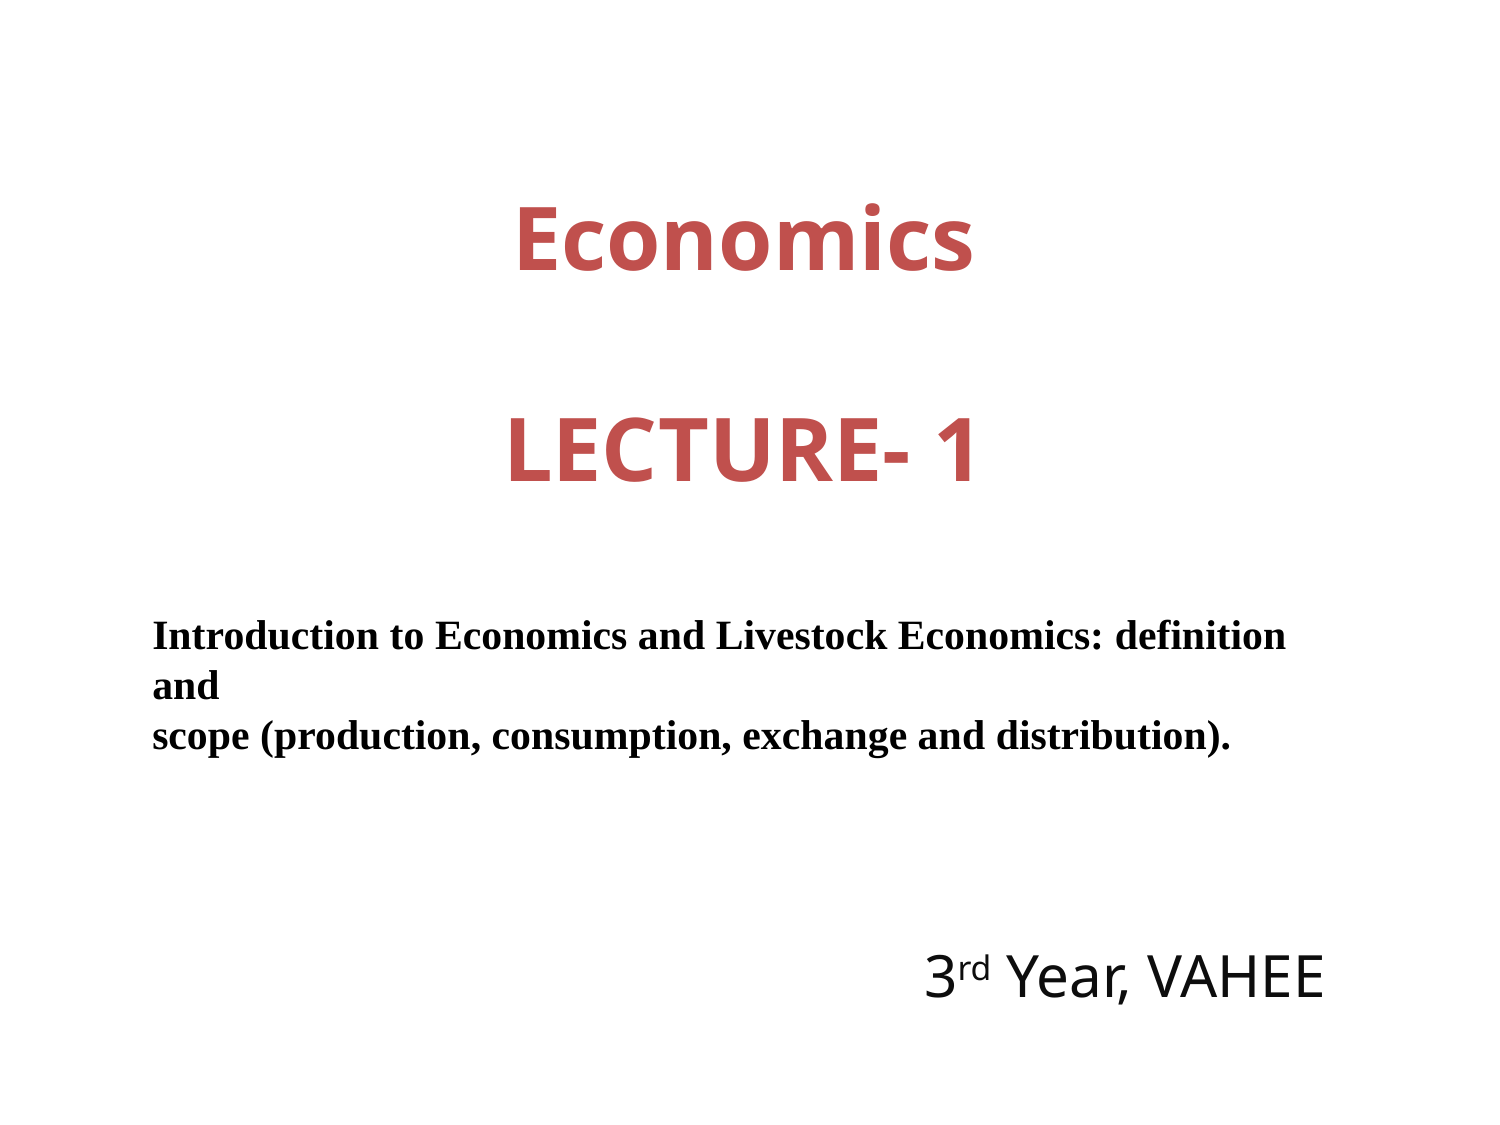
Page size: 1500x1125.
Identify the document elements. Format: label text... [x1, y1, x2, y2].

text_box Introduction to Economics and Livestock Economics: definition and scope (production, consumption, exchange and distribution). [137, 600, 1376, 810]
subtitle 3rd Year, VAHEE [699, 849, 1500, 1038]
title Economics LECTURE- 1 [50, 174, 1438, 613]
